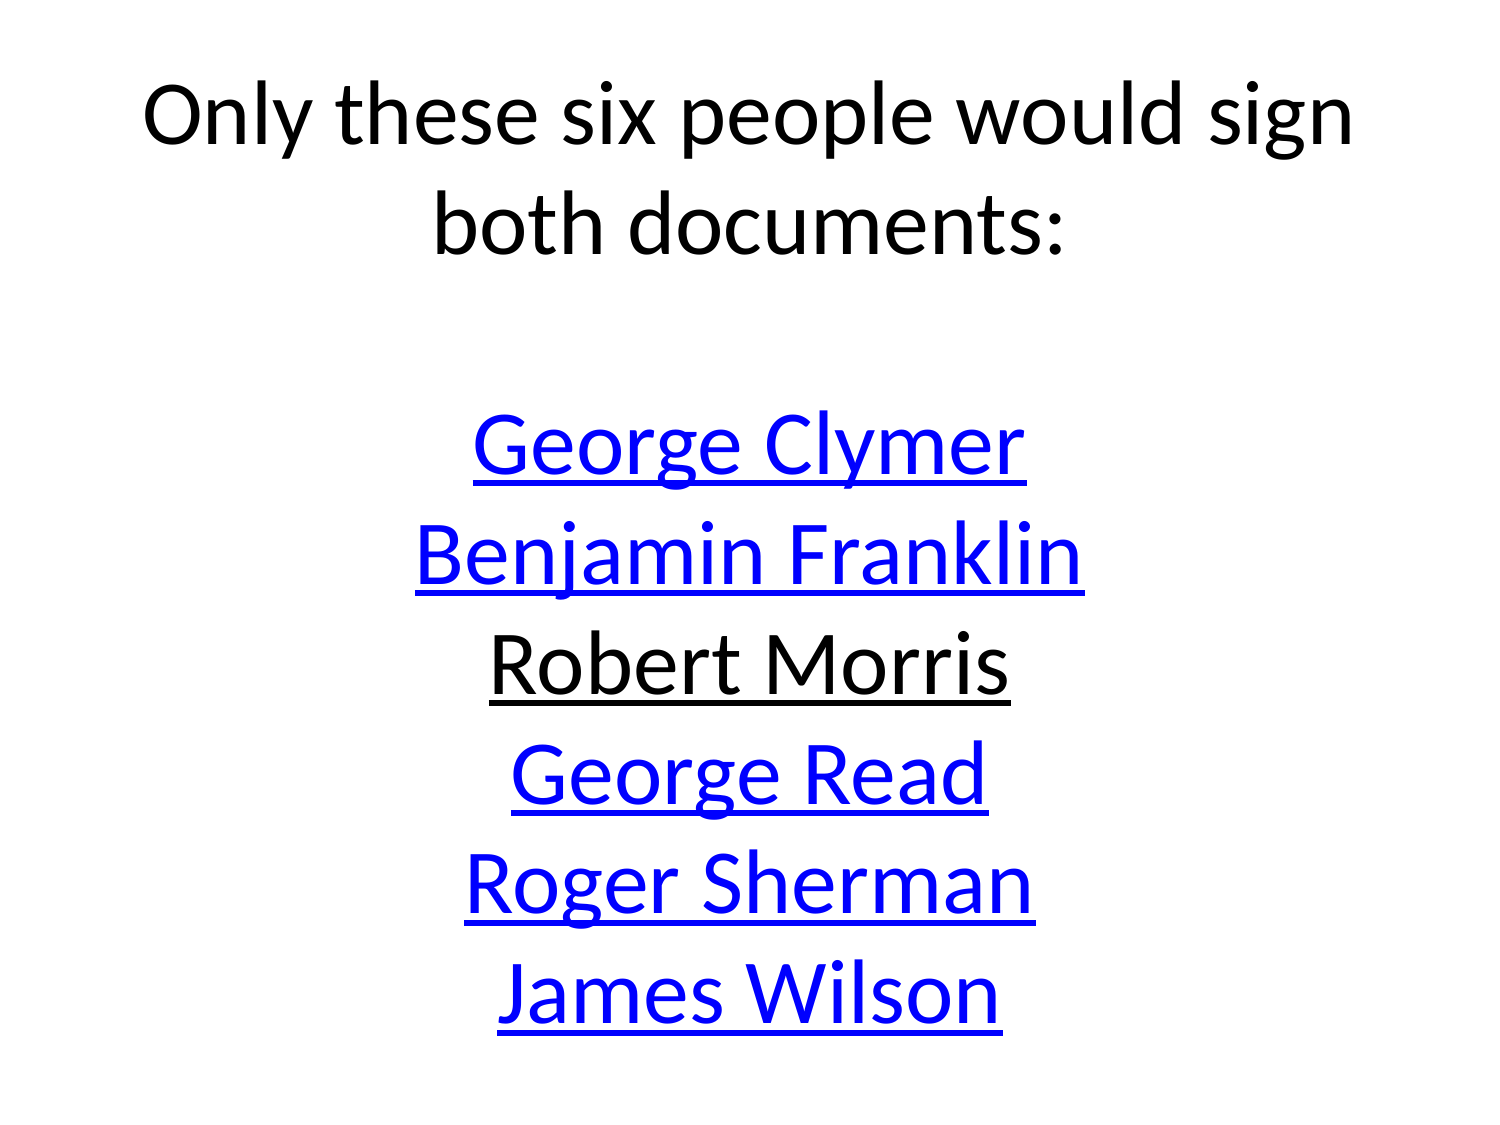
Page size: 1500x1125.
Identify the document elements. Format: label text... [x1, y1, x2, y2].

title Only these six people would sign both documents: George Clymer Benjamin Franklin Robert Morris George Read Roger Sherman James Wilson [75, 45, 1425, 1050]
